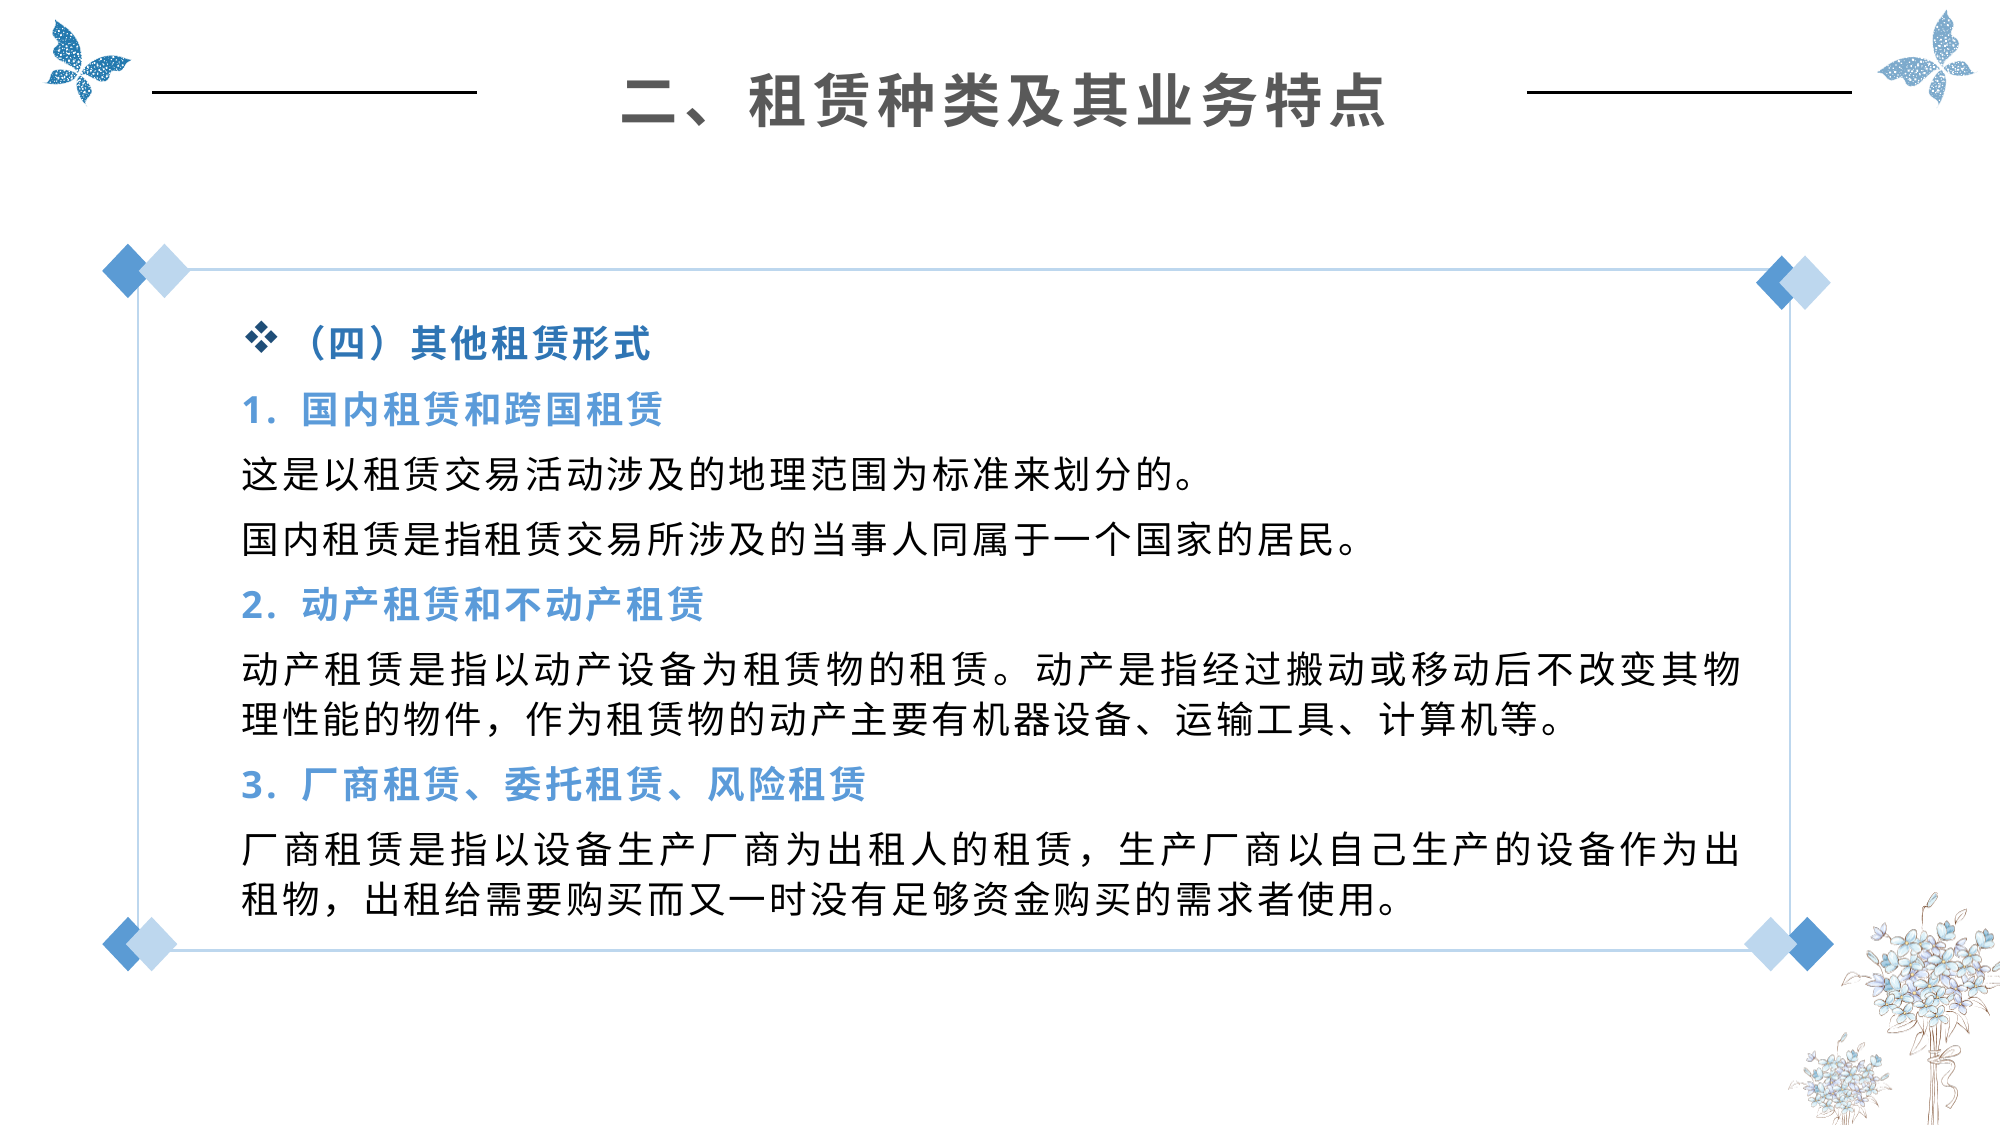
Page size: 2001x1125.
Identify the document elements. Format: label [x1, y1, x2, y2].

text_box [102, 243, 1834, 972]
picture [1788, 892, 2000, 1125]
text_box [151, 55, 1852, 142]
